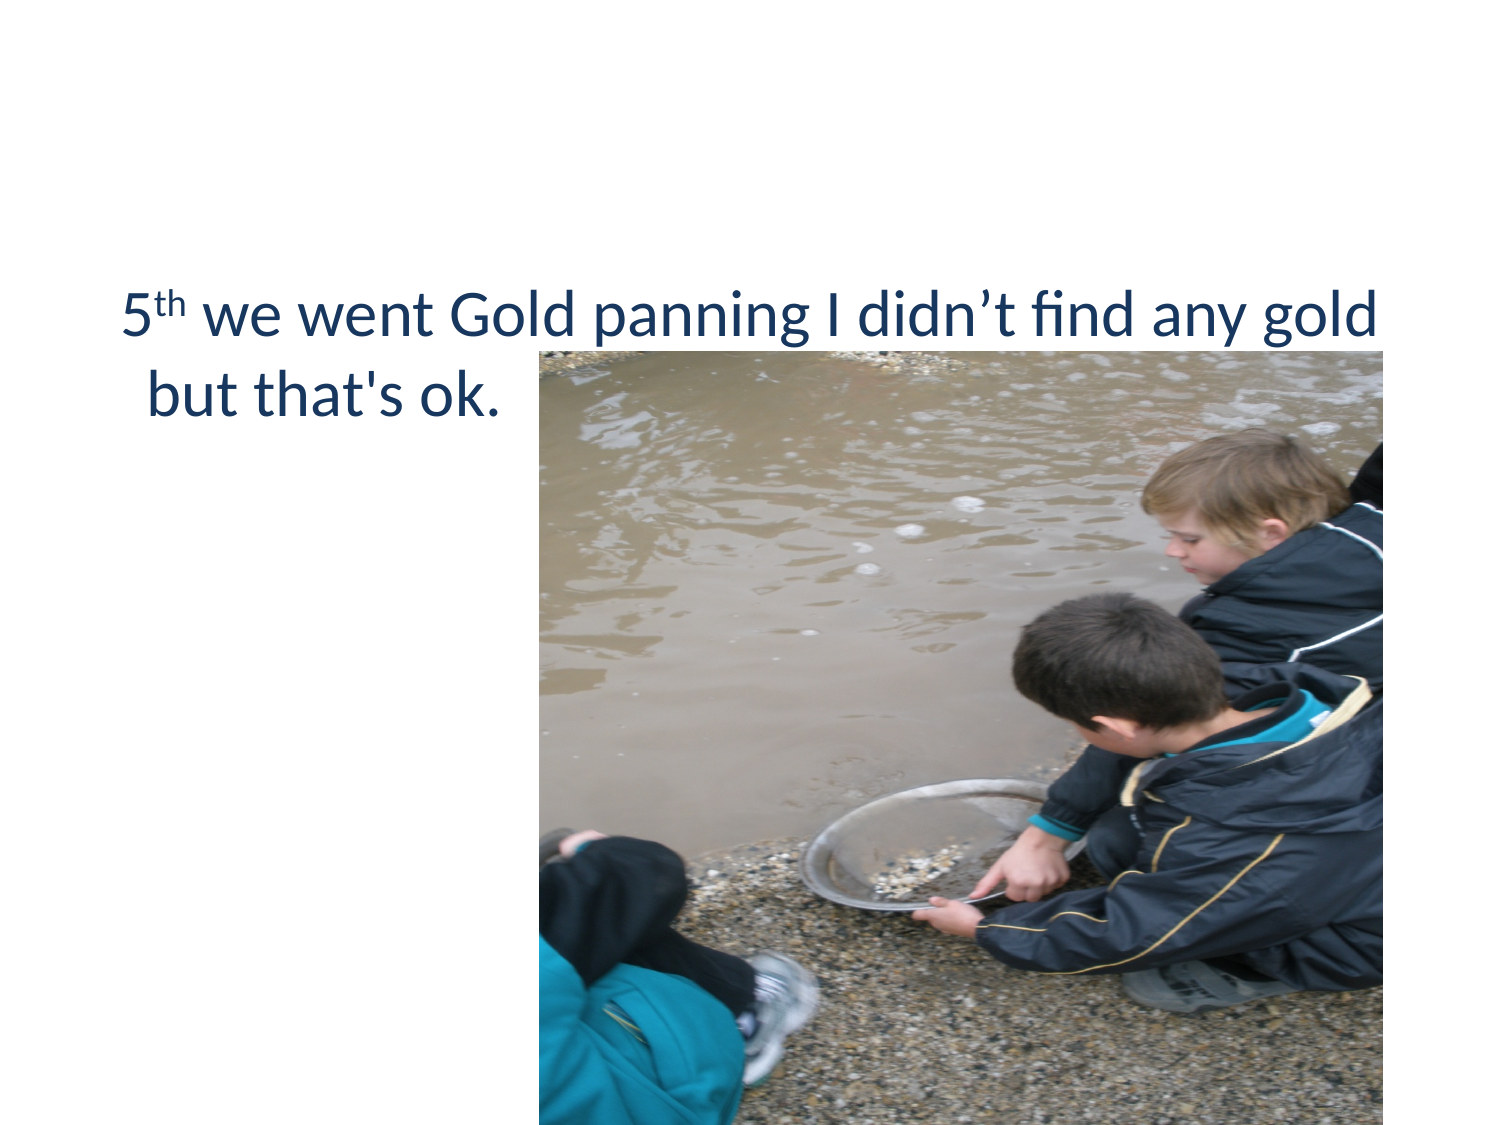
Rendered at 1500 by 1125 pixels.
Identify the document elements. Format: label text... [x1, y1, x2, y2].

picture [538, 351, 1383, 1125]
list 5th we went Gold panning I didn’t find any gold but that's ok. [75, 262, 1425, 1005]
